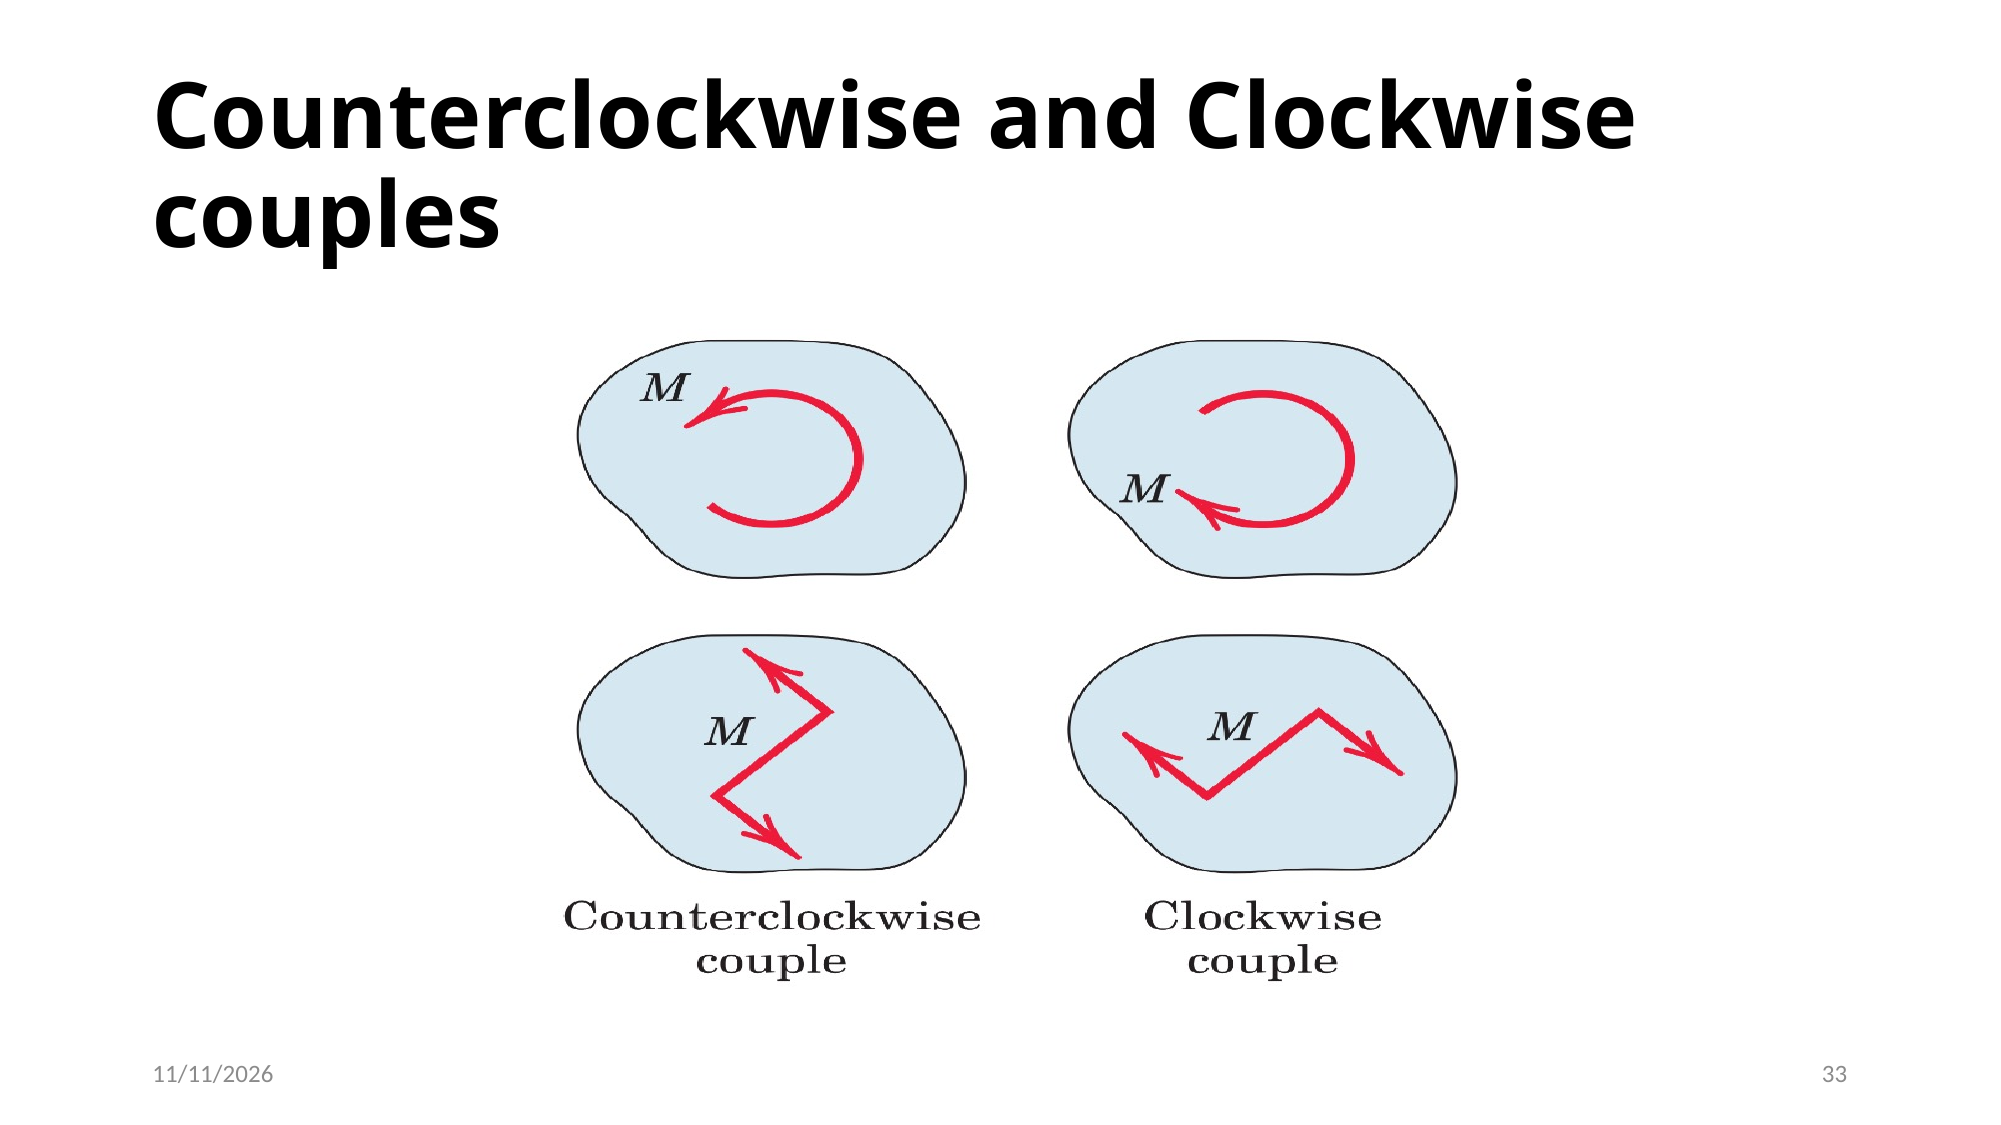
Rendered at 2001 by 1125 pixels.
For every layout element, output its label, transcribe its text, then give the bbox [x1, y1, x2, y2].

title Counterclockwise and Clockwise couples [137, 59, 1863, 278]
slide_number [137, 1042, 588, 1103]
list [137, 299, 1863, 1014]
slide_number 33 [1412, 1042, 1863, 1103]
